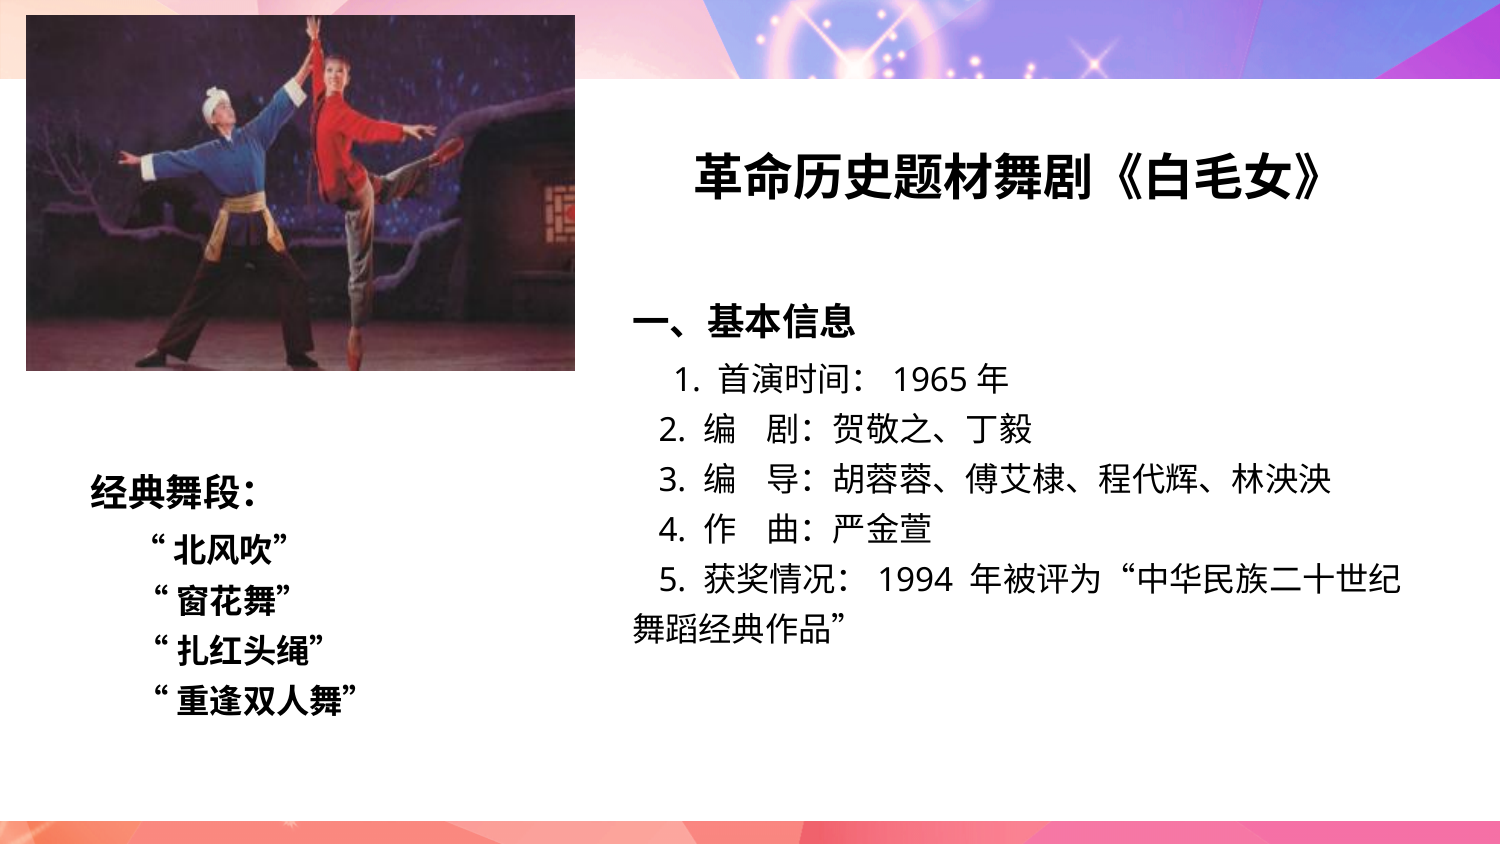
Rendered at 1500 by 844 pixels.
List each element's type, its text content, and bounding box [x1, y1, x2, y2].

text_box 一、基本信息 1. 首演时间：1965年 2. 编 剧：贺敬之、丁毅 3. 编 导：胡蓉蓉、傅艾棣、程代辉、林泱泱 4. 作 曲：严金萱 5. 获奖情况：1994 年被评为“中华民族二十世纪舞蹈经典作品” [617, 278, 1427, 681]
picture [0, 821, 1500, 844]
text_box 经典舞段： “北风吹” “窗花舞” “扎红头绳” “重逢双人舞” [32, 450, 548, 663]
picture [0, 0, 1500, 371]
text_box 革命历史题材舞剧《白毛女》 [602, 137, 1436, 213]
